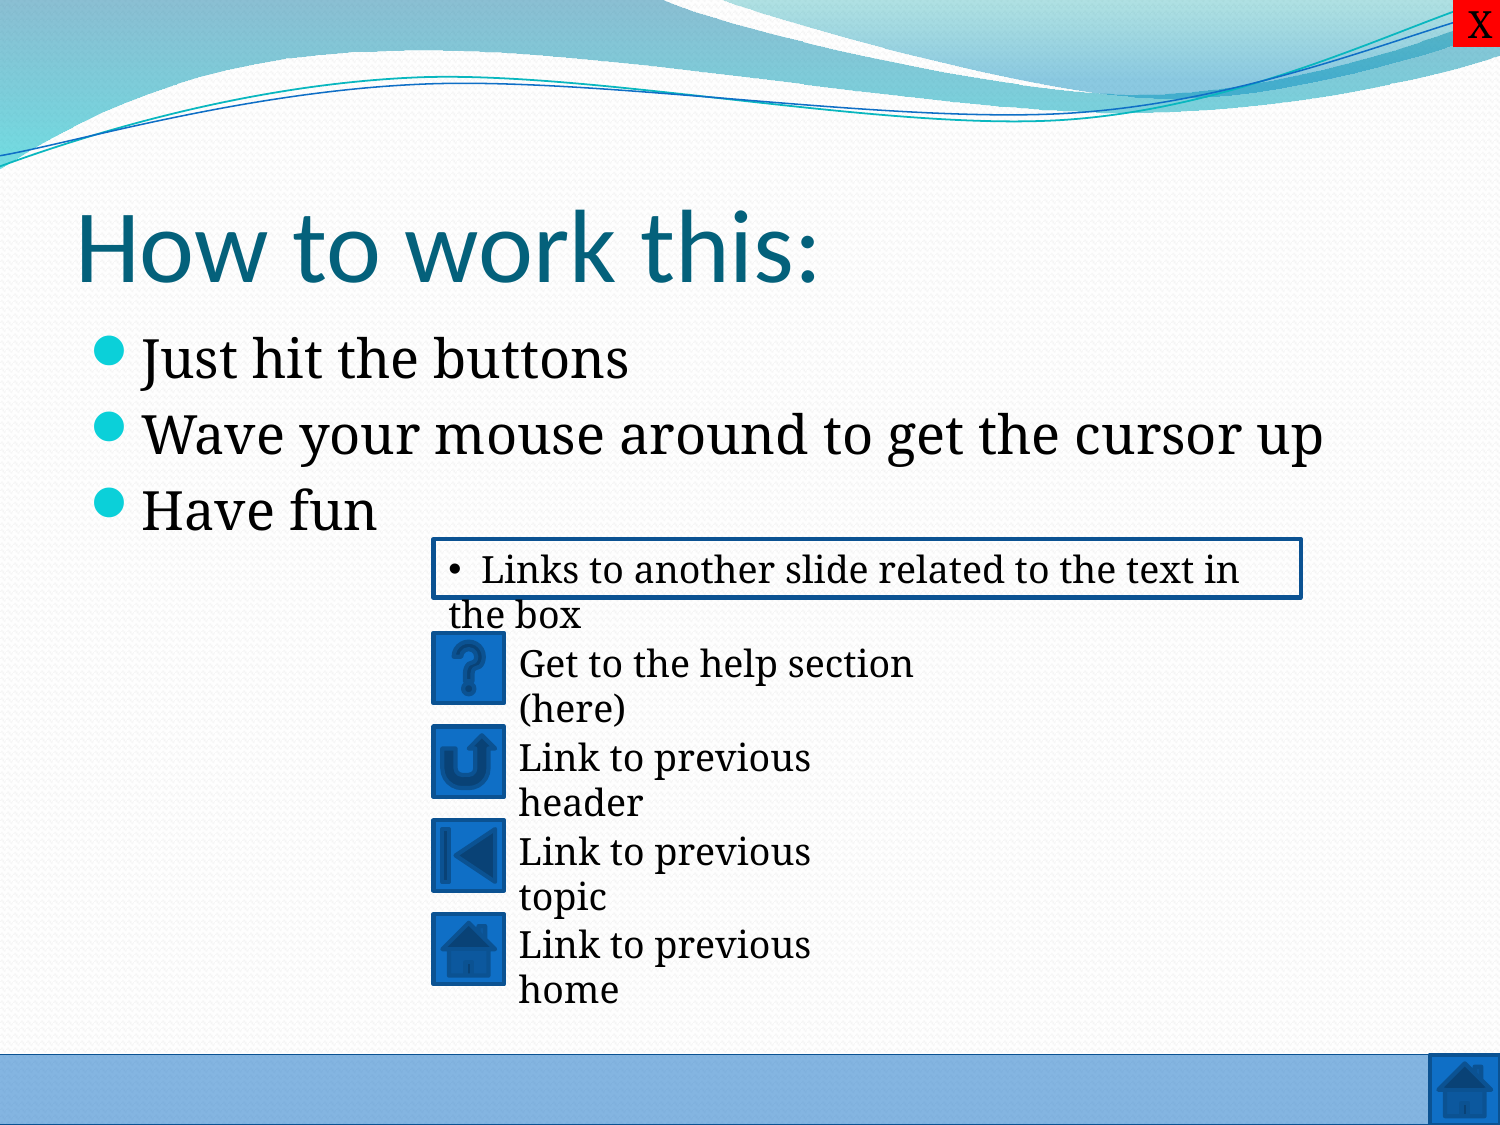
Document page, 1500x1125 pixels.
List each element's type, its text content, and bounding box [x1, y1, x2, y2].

list Just hit the buttons Wave your mouse around to get the cursor up Have fun [75, 317, 1425, 1038]
text_box [0, 1053, 1428, 1125]
text_box Link to previous header [503, 738, 938, 832]
text_box X [1451, 0, 1500, 49]
text_box [431, 724, 503, 799]
title How to work this: [75, 115, 1425, 303]
text_box [431, 818, 503, 893]
text_box Get to the help section (here) [503, 644, 1008, 738]
text_box Link to previous topic [503, 820, 903, 913]
text_box [1428, 1053, 1500, 1125]
text_box [431, 631, 503, 705]
text_box [431, 912, 503, 986]
text_box Link to previous home [503, 913, 903, 1019]
text_box Links to another slide related to the text in the box [433, 538, 1313, 644]
